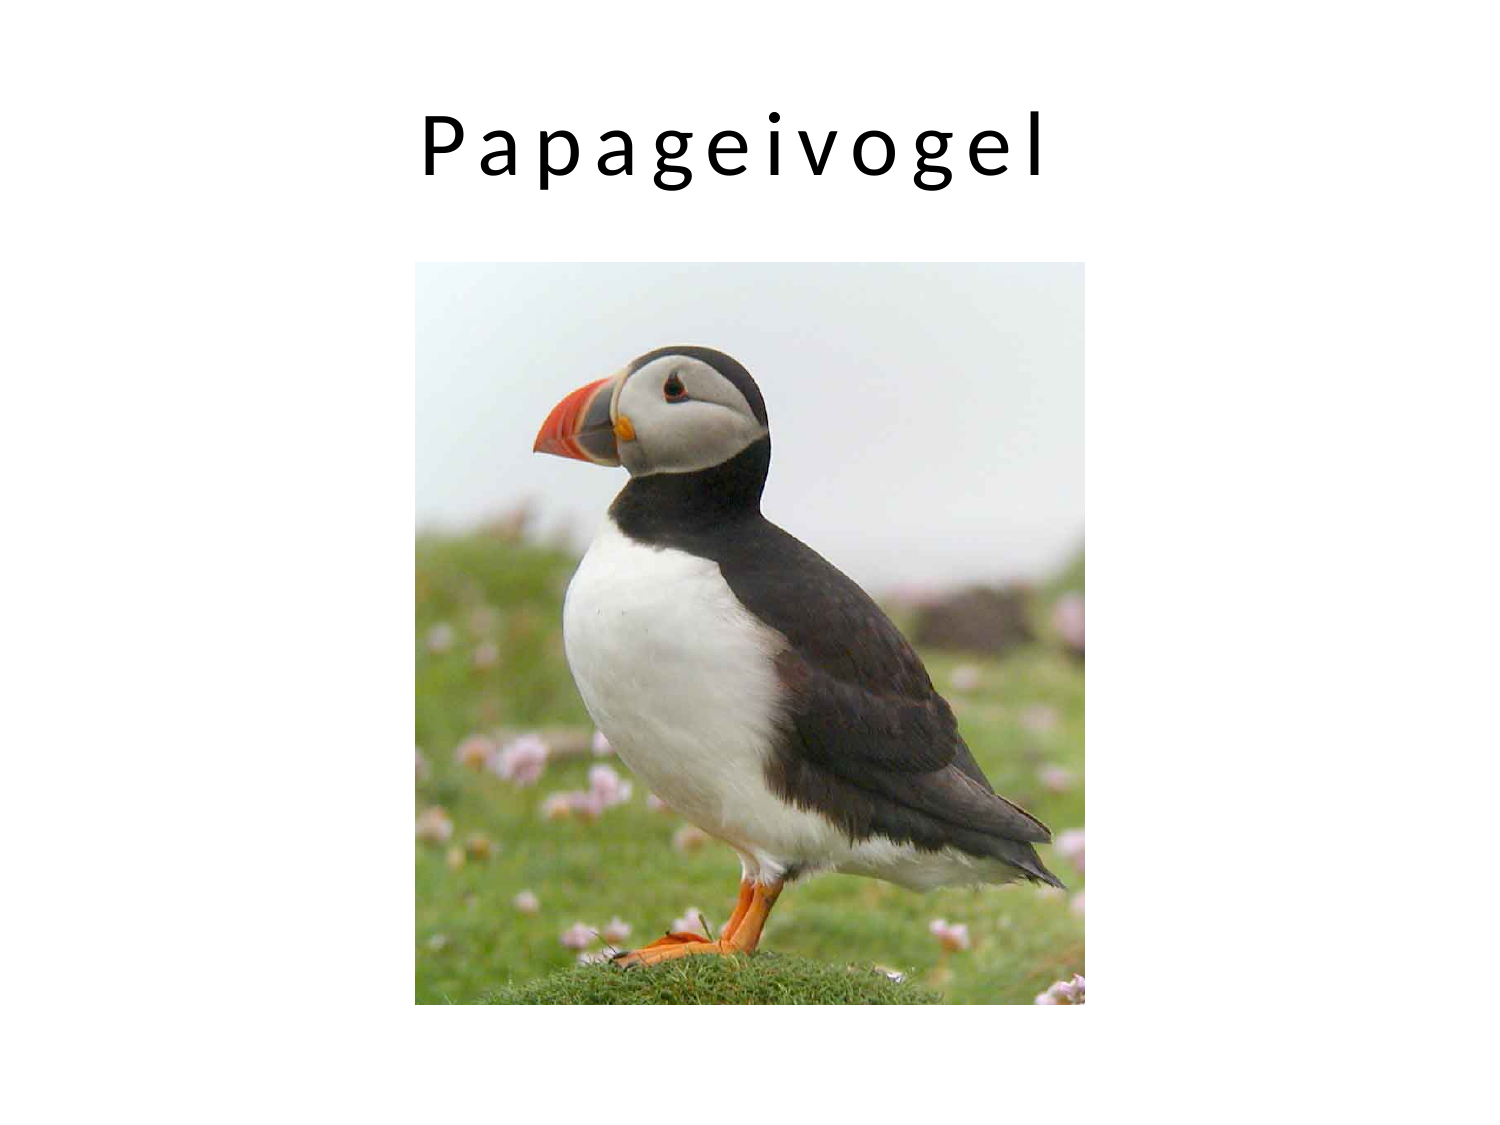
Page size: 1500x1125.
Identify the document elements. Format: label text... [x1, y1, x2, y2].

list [415, 262, 1085, 1006]
title Papageivogel [75, 45, 1425, 233]
